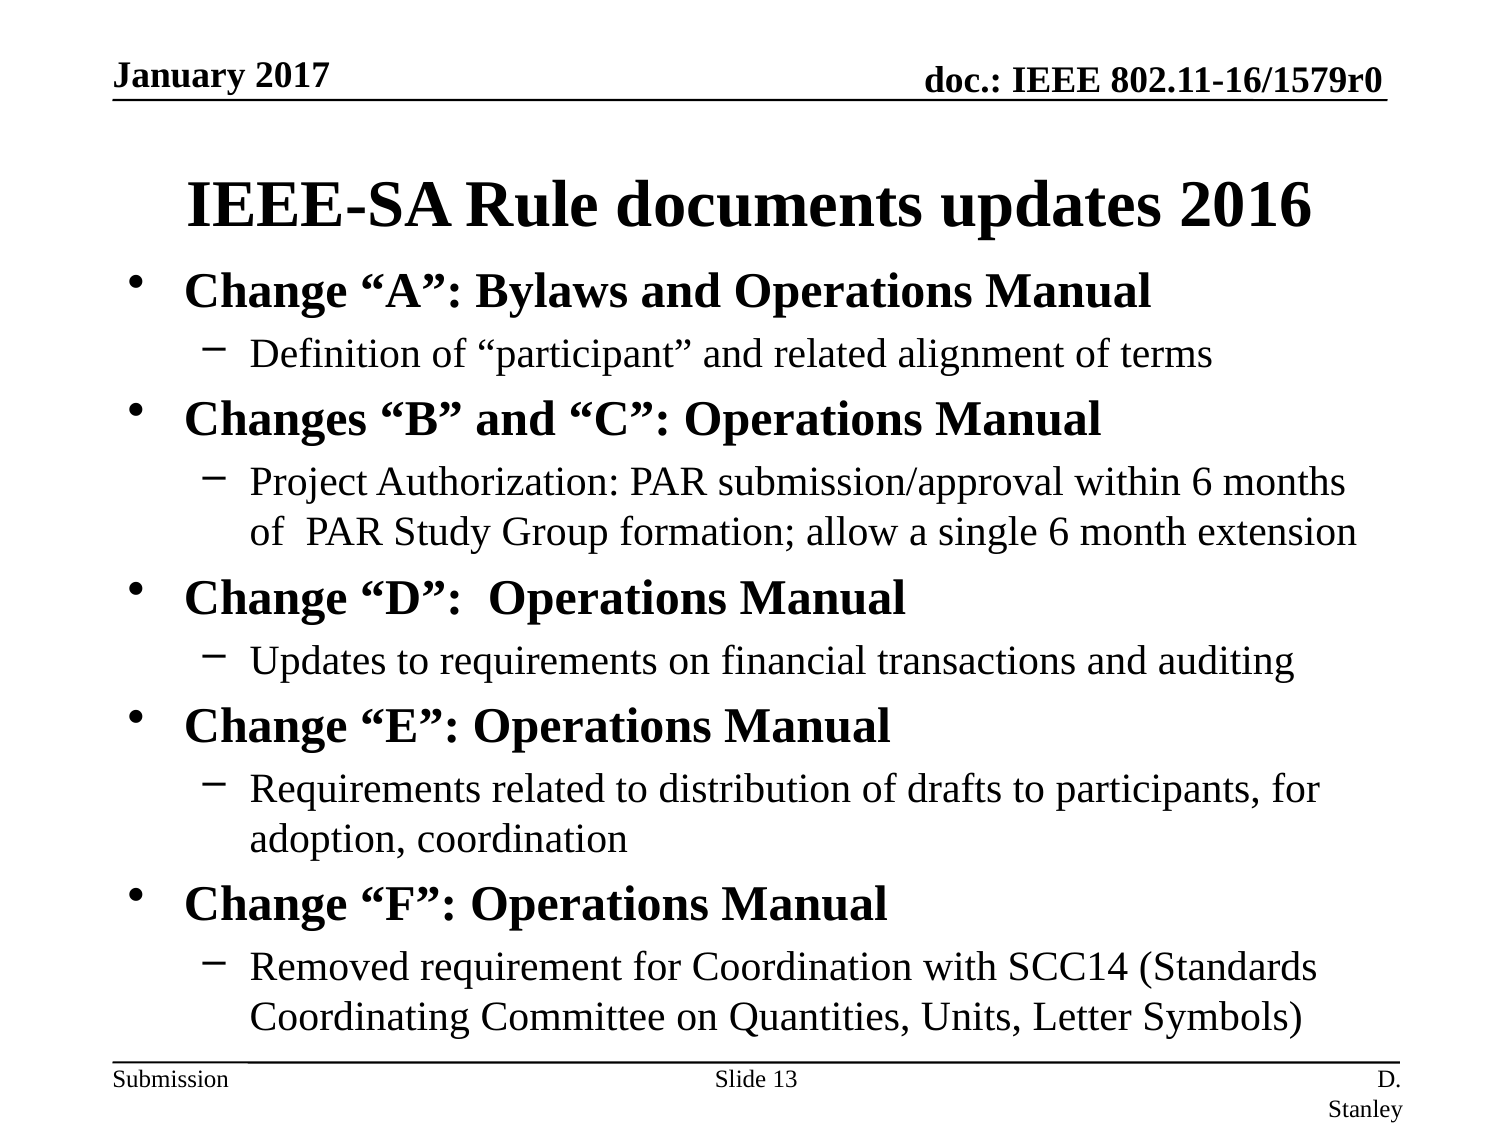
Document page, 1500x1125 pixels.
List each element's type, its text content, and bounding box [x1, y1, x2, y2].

list Change “A”: Bylaws and Operations Manual Definition of “participant” and related alignment of terms Changes “B” and “C”: Operations Manual Project Authorization: PAR submission/approval within 6 months of PAR Study Group formation; allow a single 6 month extension Change “D”: Operations Manual Updates to requirements on financial transactions and auditing Change “E”: Operations Manual Requirements related to distribution of drafts to participants, for adoption, coordination Change “F”: Operations Manual Removed requirement for Coordination with SCC14 (Standards Coordinating Committee on Quantities, Units, Letter Symbols) [112, 249, 1388, 1038]
slide_number Slide 13 [712, 1061, 800, 1093]
footer D. Stanley, HP Enterprise [1324, 1061, 1402, 1093]
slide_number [112, 49, 401, 96]
title IEEE-SA Rule documents updates 2016 [112, 112, 1388, 249]
